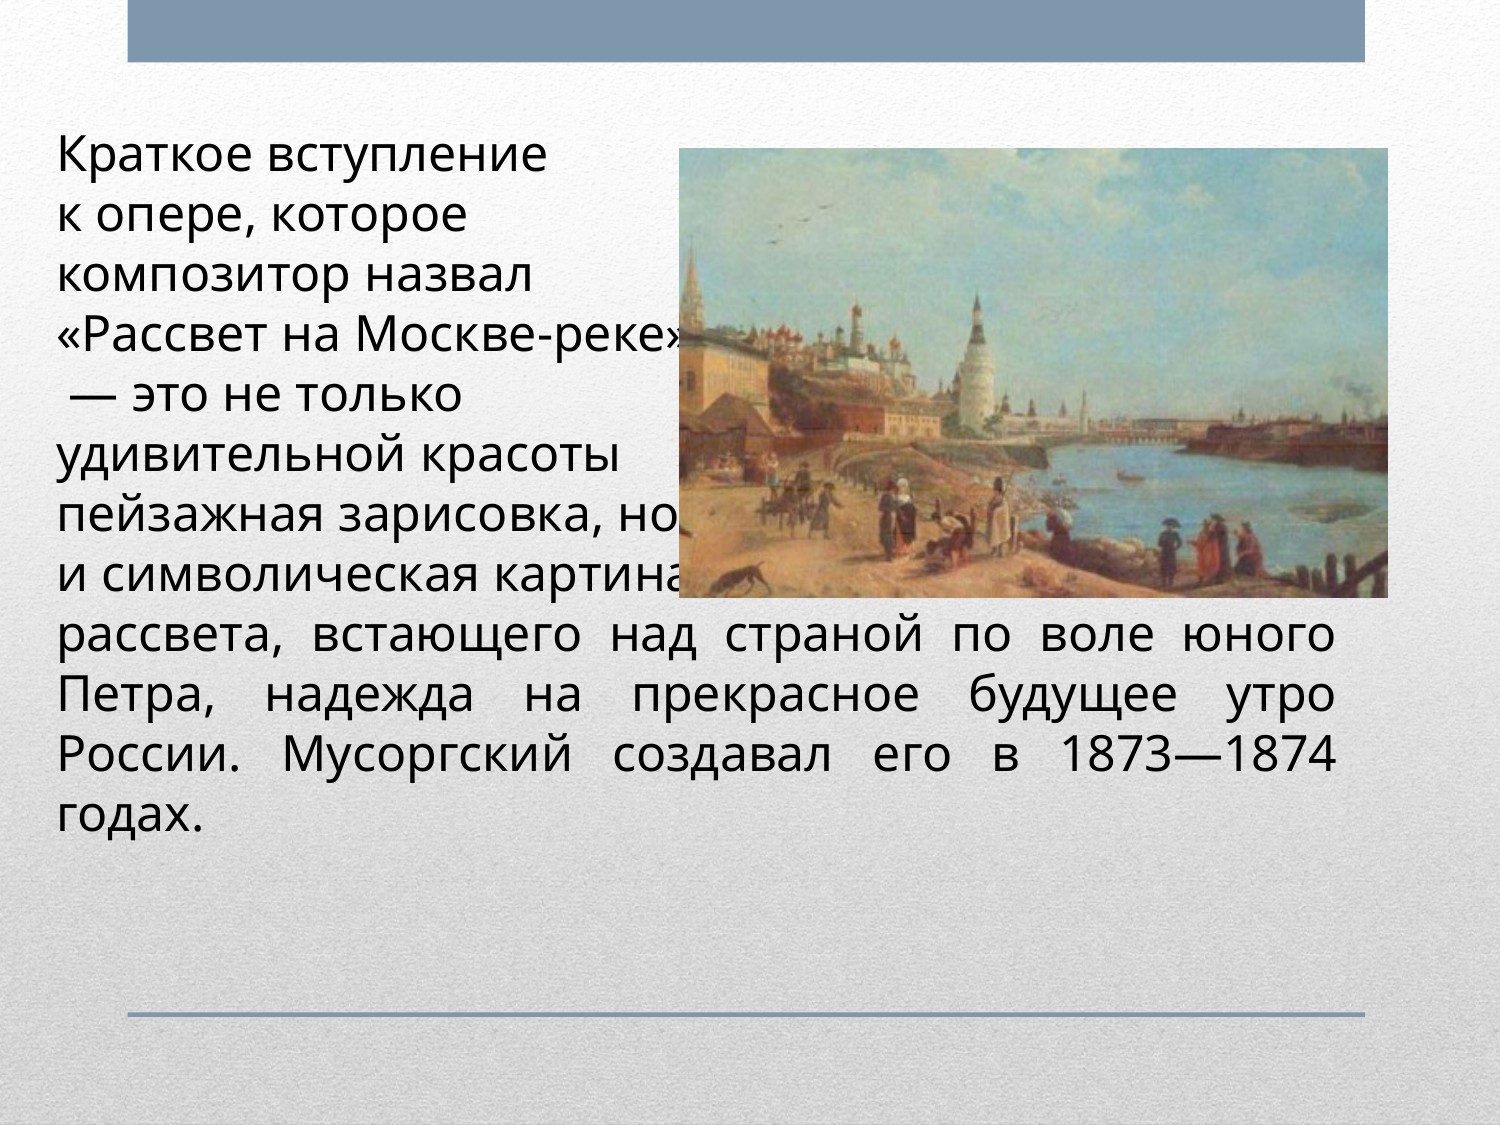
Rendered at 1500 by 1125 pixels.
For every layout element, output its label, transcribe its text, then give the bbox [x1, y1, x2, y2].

text_box Краткое вступление к опере, которое композитор назвал «Рассвет на Москве-реке» — это не только удивительной красоты пейзажная зарисовка, но и символическая картина рассвета, встающего над страной по воле юного Петра, надежда на прекрасное будущее утро России. Мусоргский создавал его в 1873—1874 годах. [41, 113, 1353, 849]
picture [678, 148, 1389, 599]
